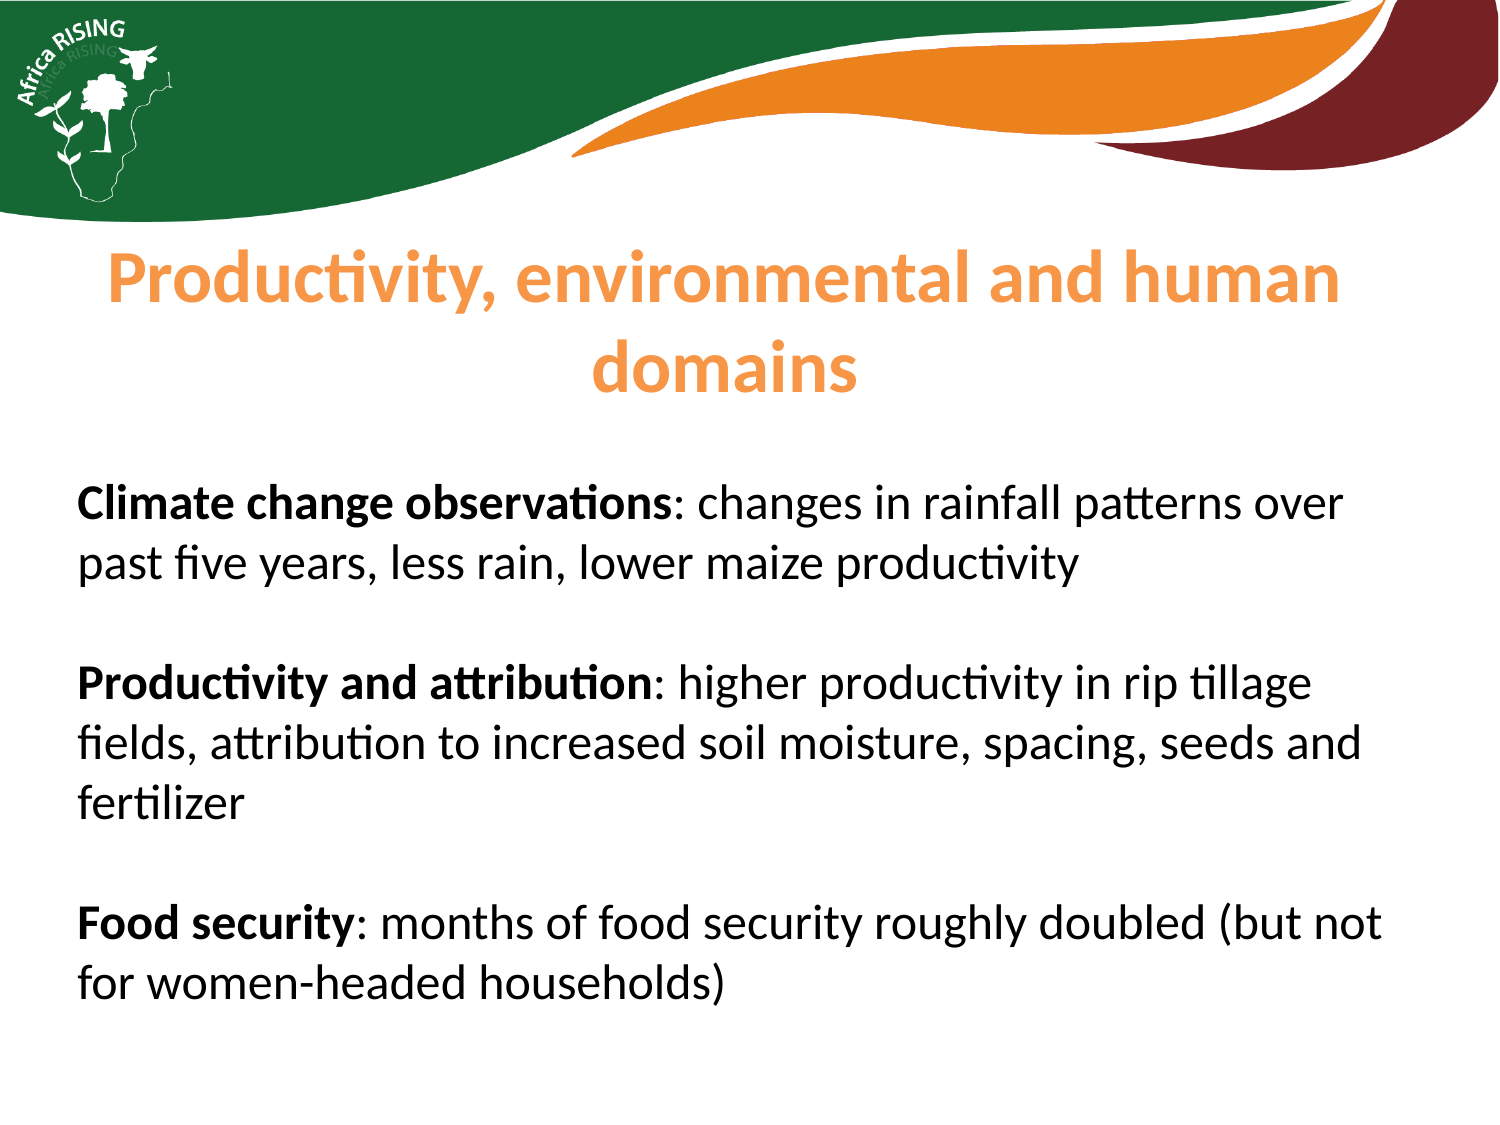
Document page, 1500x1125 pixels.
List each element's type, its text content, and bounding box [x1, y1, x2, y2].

picture [0, 0, 1499, 222]
text_box Climate change observations: changes in rainfall patterns over past five years, less rain, lower maize productivity Productivity and attribution: higher productivity in rip tillage fields, attribution to increased soil moisture, spacing, seeds and fertilizer Food security: months of food security roughly doubled (but not for women-headed households) [62, 462, 1450, 1018]
title Productivity, environmental and human domains [0, 224, 1450, 331]
